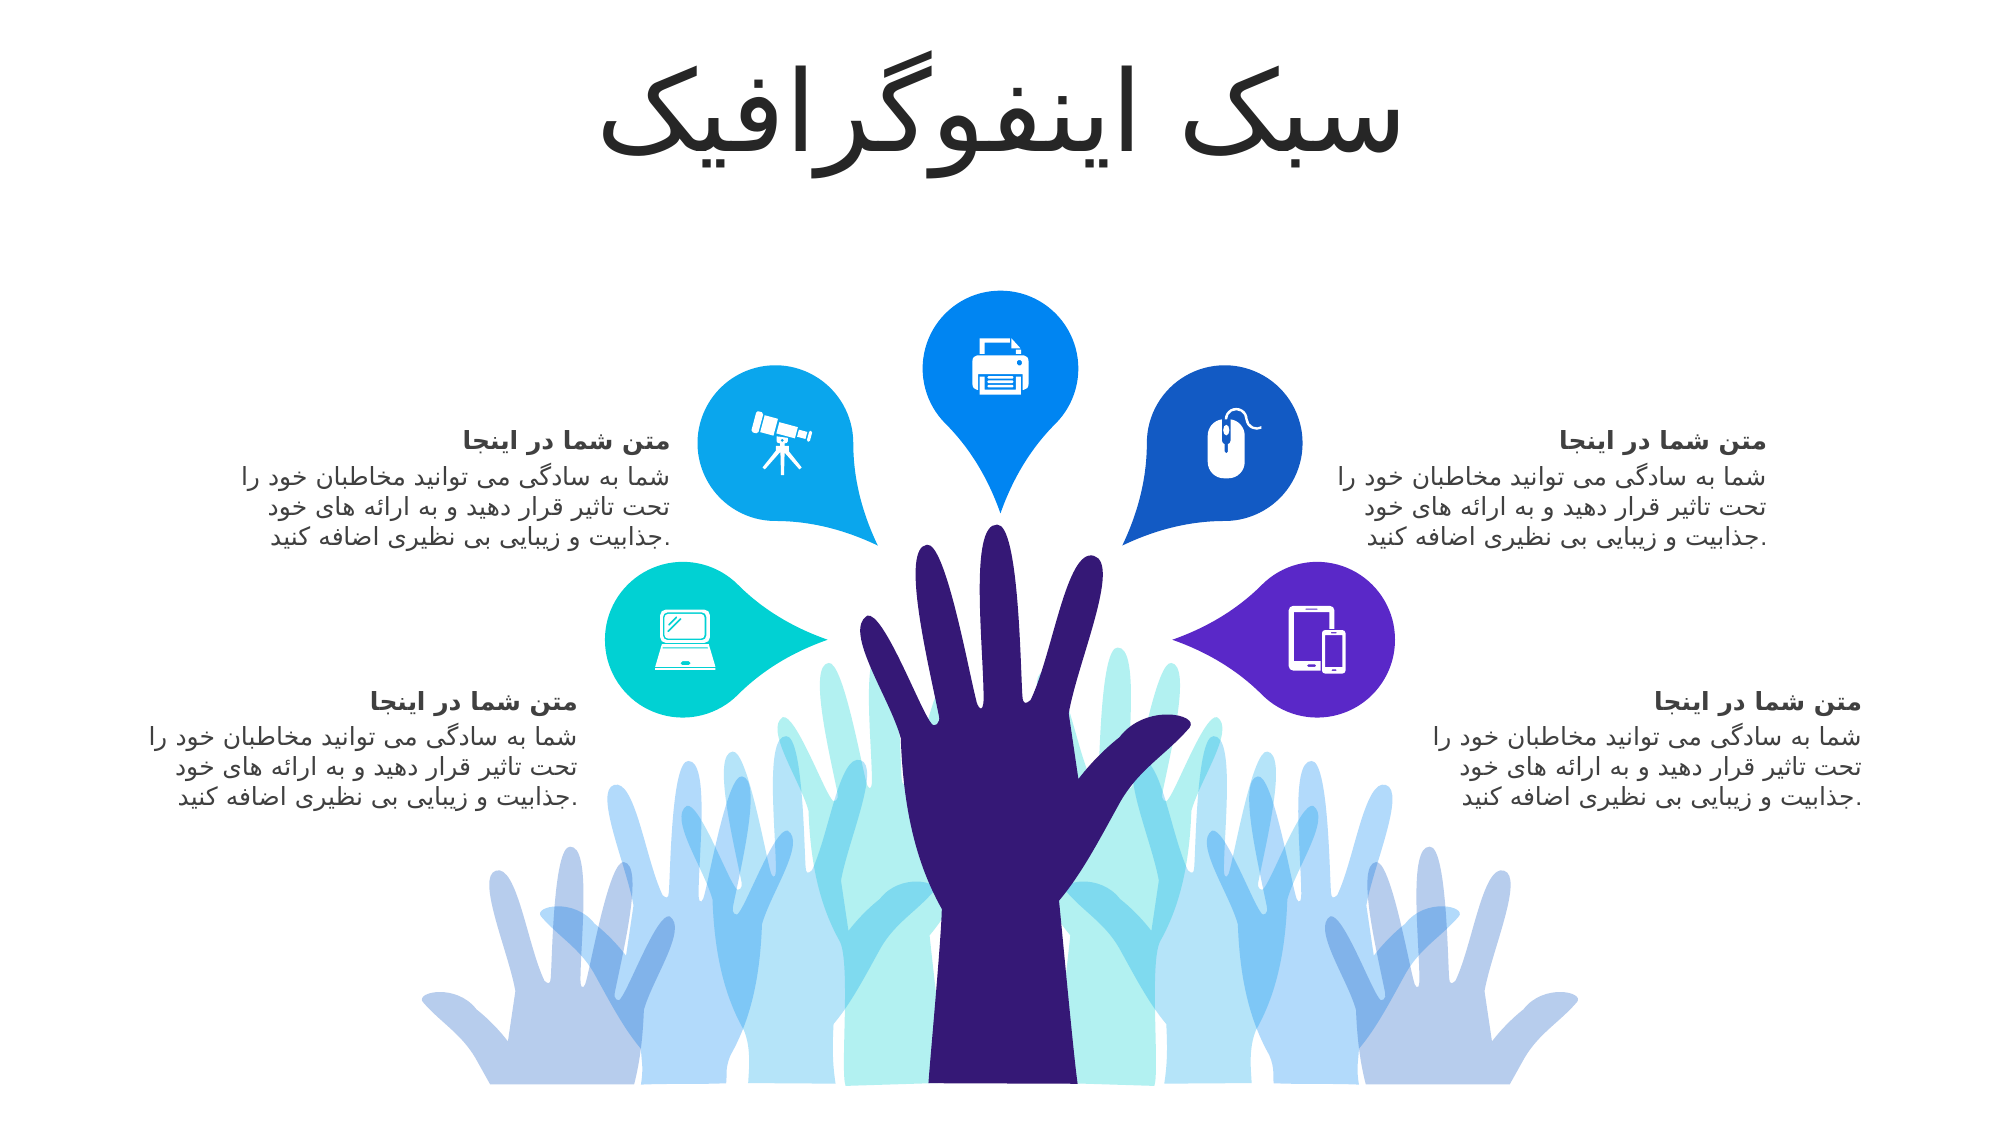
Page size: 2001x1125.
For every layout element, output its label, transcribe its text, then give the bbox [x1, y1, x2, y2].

text_box [1047, 554, 1104, 647]
text_box [603, 560, 831, 647]
text_box [859, 614, 895, 647]
text_box [1287, 604, 1347, 647]
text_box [1409, 677, 1878, 820]
text_box [1206, 406, 1263, 480]
text_box [971, 335, 1030, 396]
text_box [696, 364, 880, 548]
text_box [659, 608, 711, 647]
text_box [921, 289, 1080, 517]
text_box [421, 647, 1031, 1086]
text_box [1031, 647, 1579, 1086]
text_box [1120, 364, 1304, 548]
text_box [978, 523, 1022, 647]
text_box [1169, 560, 1397, 647]
text_box [914, 543, 966, 647]
list سبک اینفوگرافیک [53, 55, 1952, 175]
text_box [1314, 416, 1783, 559]
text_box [125, 677, 594, 820]
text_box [218, 416, 686, 559]
text_box [750, 410, 814, 477]
